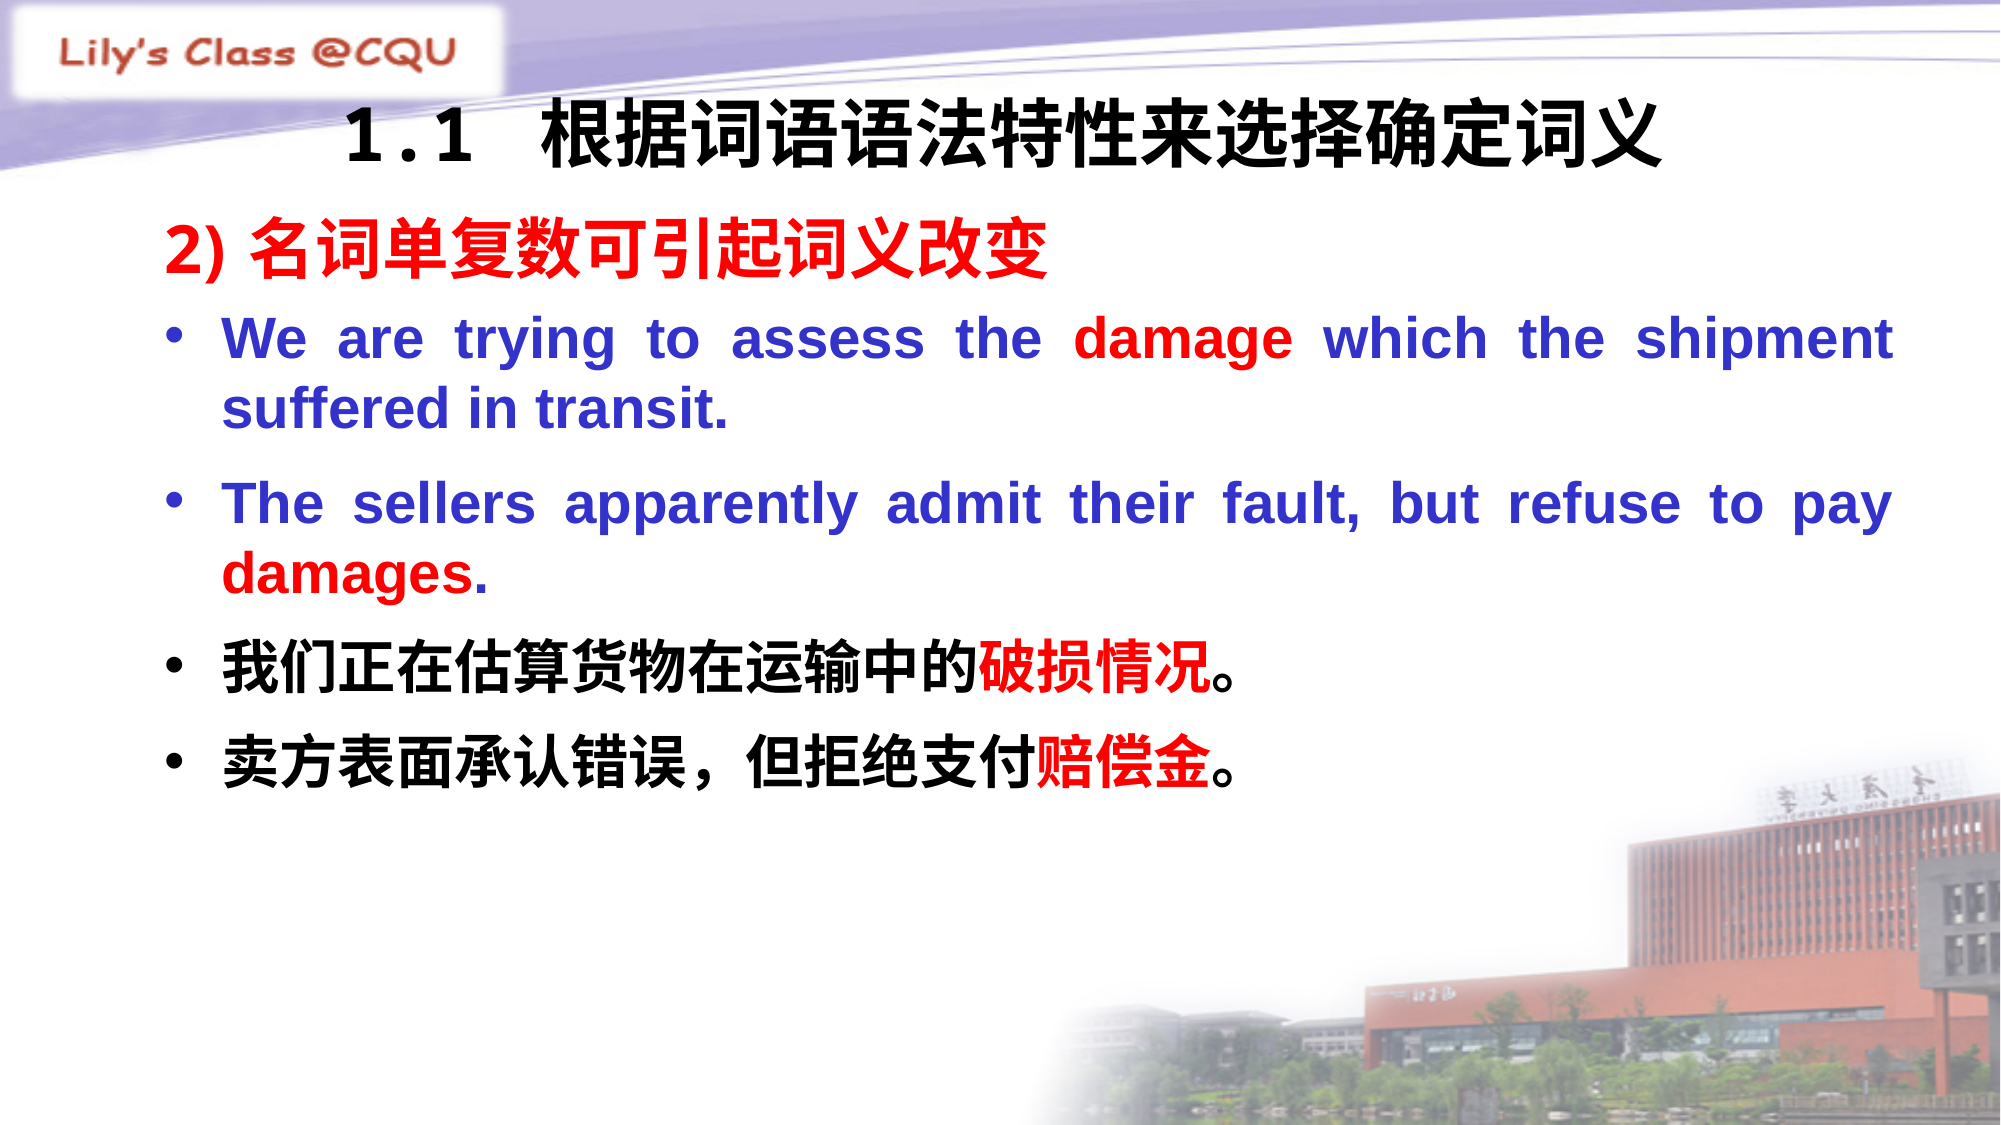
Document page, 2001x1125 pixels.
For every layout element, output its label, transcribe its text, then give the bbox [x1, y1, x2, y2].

picture [0, 0, 2001, 1125]
title 1.1 根据词语语法特性来选择确定词义 [326, 66, 1698, 186]
list 名词单复数可引起词义改变 We are trying to assess the damage which the shipment suffered in transit. The sellers apparently admit their fault, but refuse to pay damages. 我们正在估算货物在运输中的破损情况。 卖方表面承认错误，但拒绝支付赔偿金。 [149, 207, 1910, 967]
